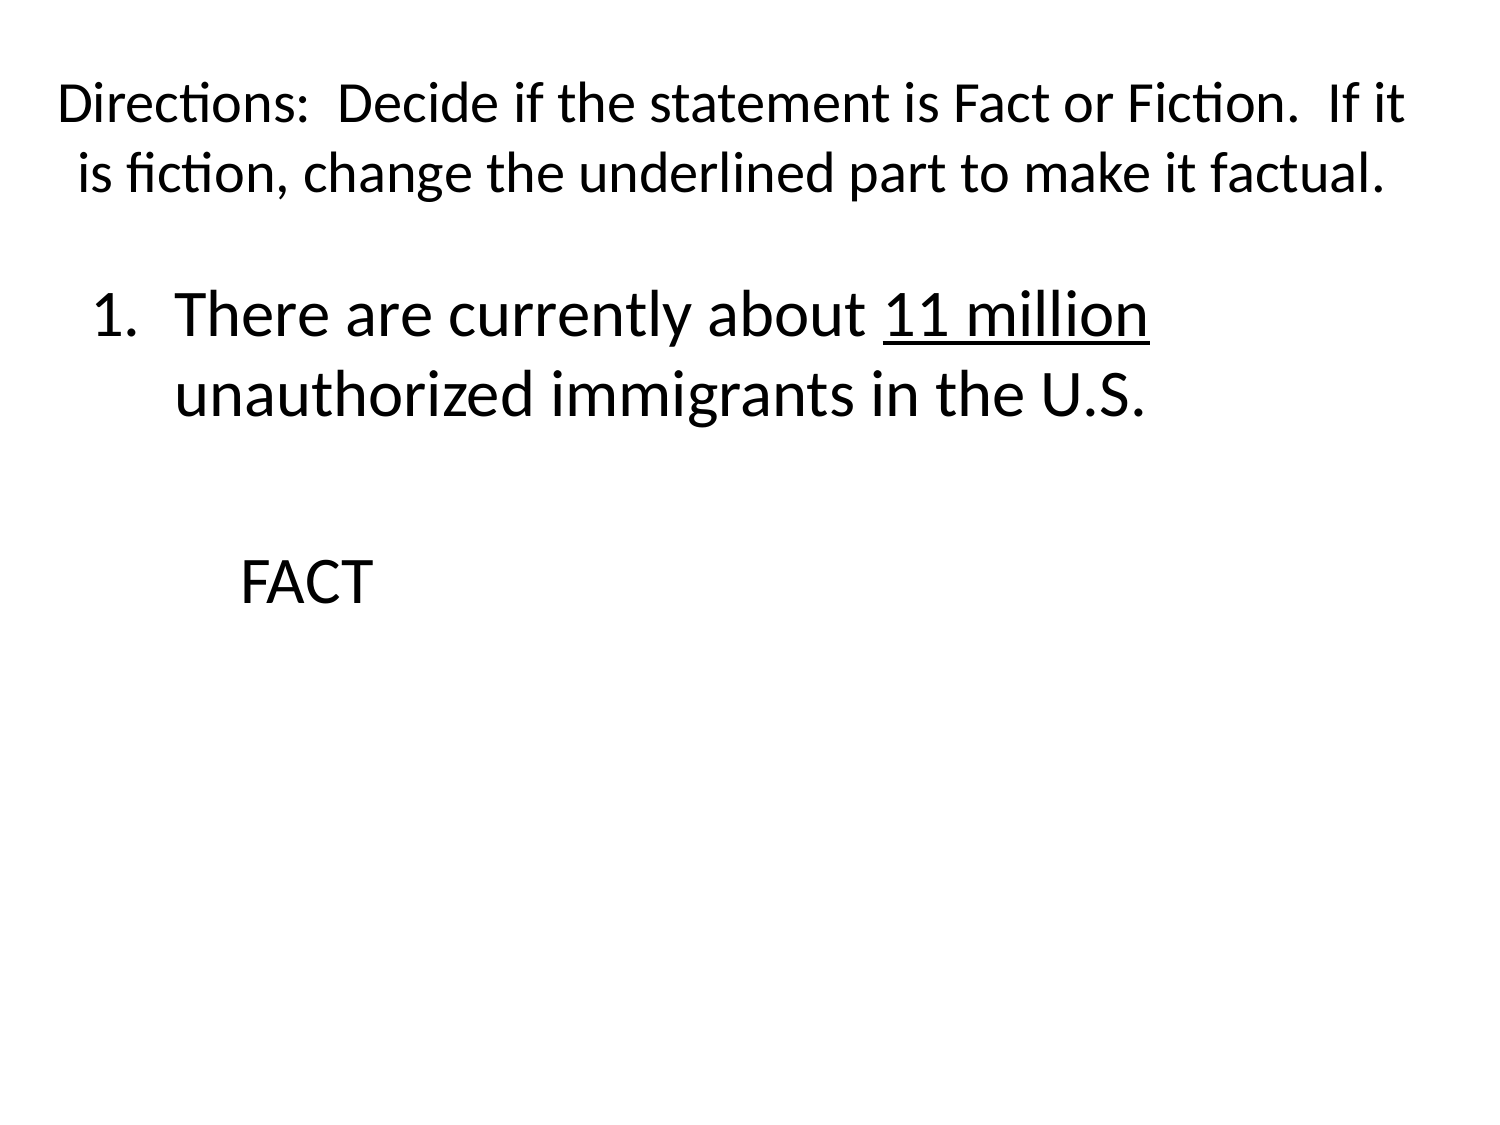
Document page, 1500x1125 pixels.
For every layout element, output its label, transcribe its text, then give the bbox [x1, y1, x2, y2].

list There are currently about 11 million unauthorized immigrants in the U.S. FACT [75, 262, 1425, 1005]
title Directions: Decide if the statement is Fact or Fiction. If it is fiction, change the underlined part to make it factual. [39, 40, 1425, 229]
